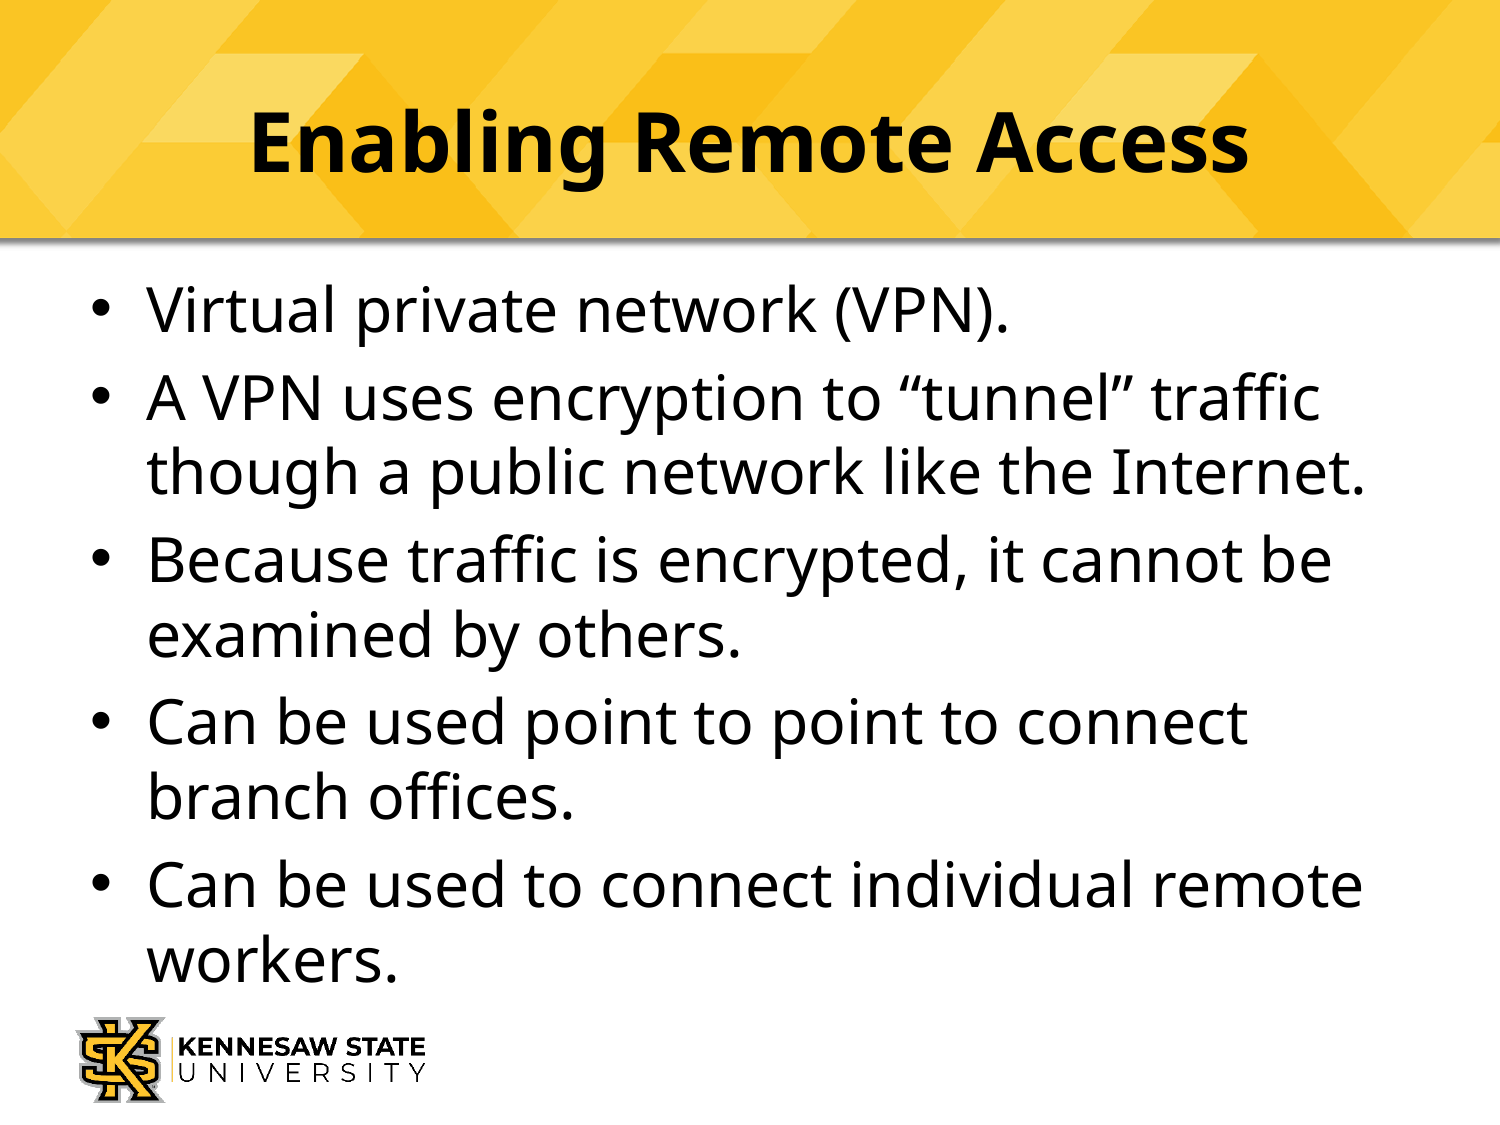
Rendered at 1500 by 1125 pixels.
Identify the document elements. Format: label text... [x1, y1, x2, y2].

picture [75, 1017, 425, 1103]
list Virtual private network (VPN). A VPN uses encryption to “tunnel” traffic though a public network like the Internet. Because traffic is encrypted, it cannot be examined by others. Can be used point to point to connect branch offices. Can be used to connect individual remote workers. [75, 262, 1425, 1005]
title Enabling Remote Access [75, 45, 1425, 233]
picture [0, 0, 1500, 251]
